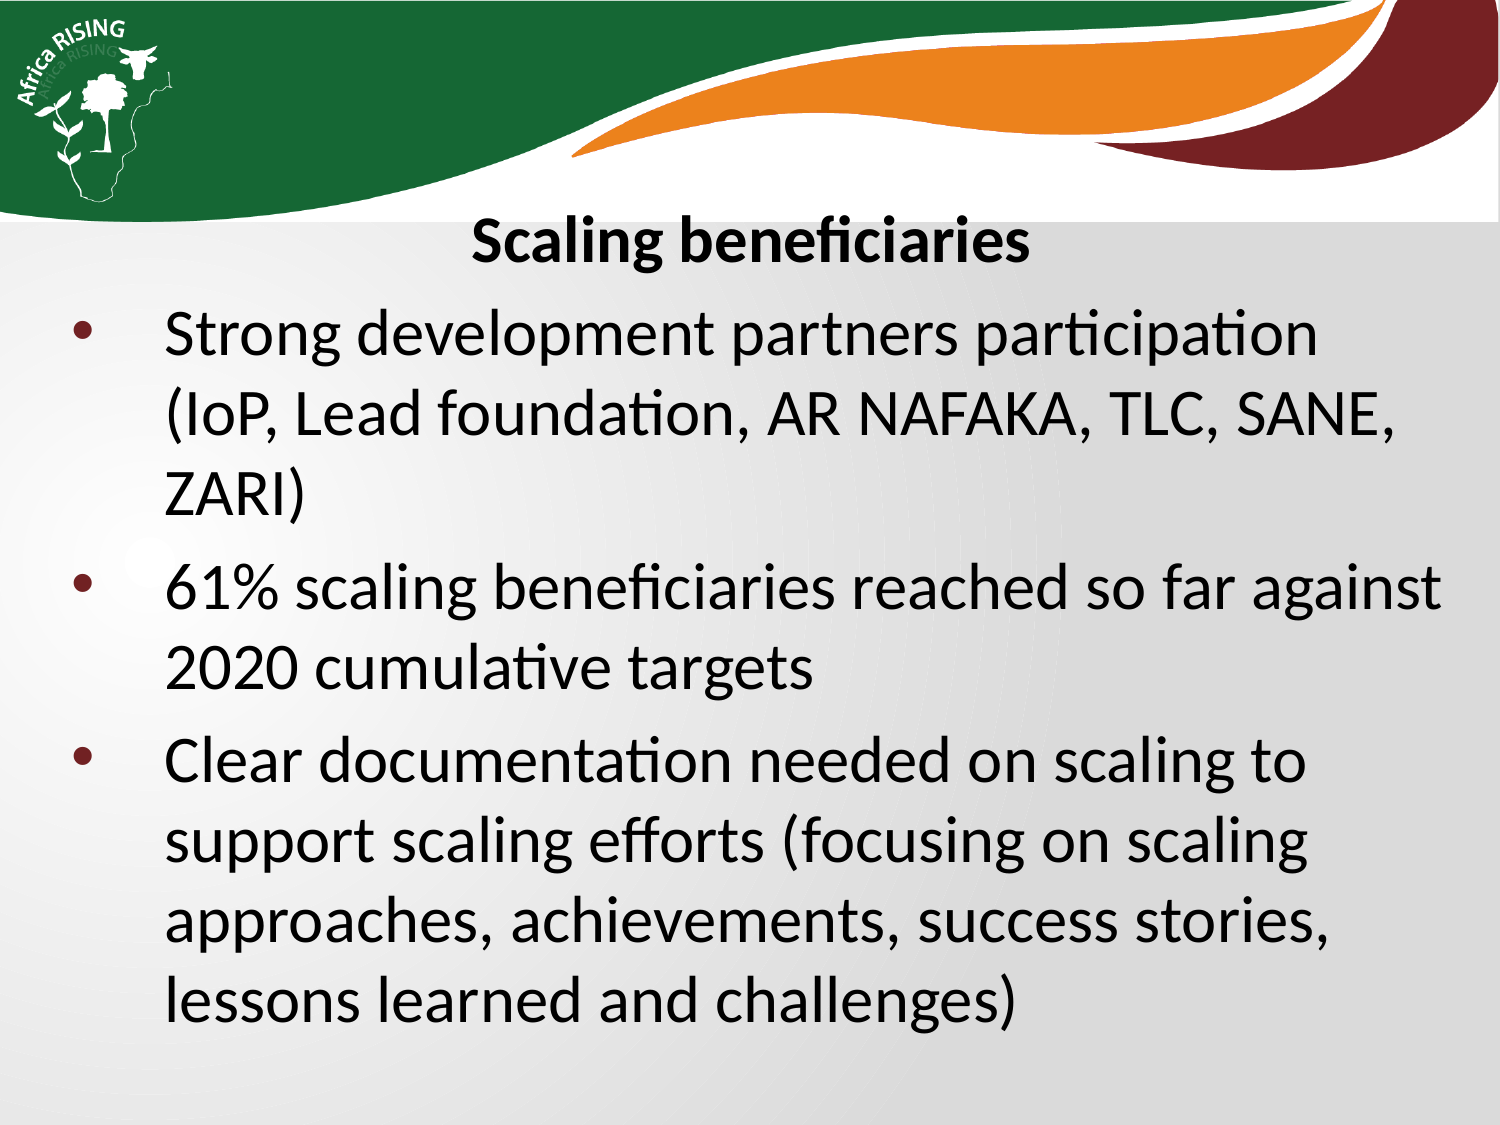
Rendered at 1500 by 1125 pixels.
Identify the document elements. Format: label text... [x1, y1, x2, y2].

list Scaling beneficiaries Strong development partners participation (IoP, Lead foundation, AR NAFAKA, TLC, SANE, ZARI) 61% scaling beneficiaries reached so far against 2020 cumulative targets Clear documentation needed on scaling to support scaling efforts (focusing on scaling approaches, achievements, success stories, lessons learned and challenges) [37, 188, 1463, 1125]
picture [0, 0, 1499, 222]
